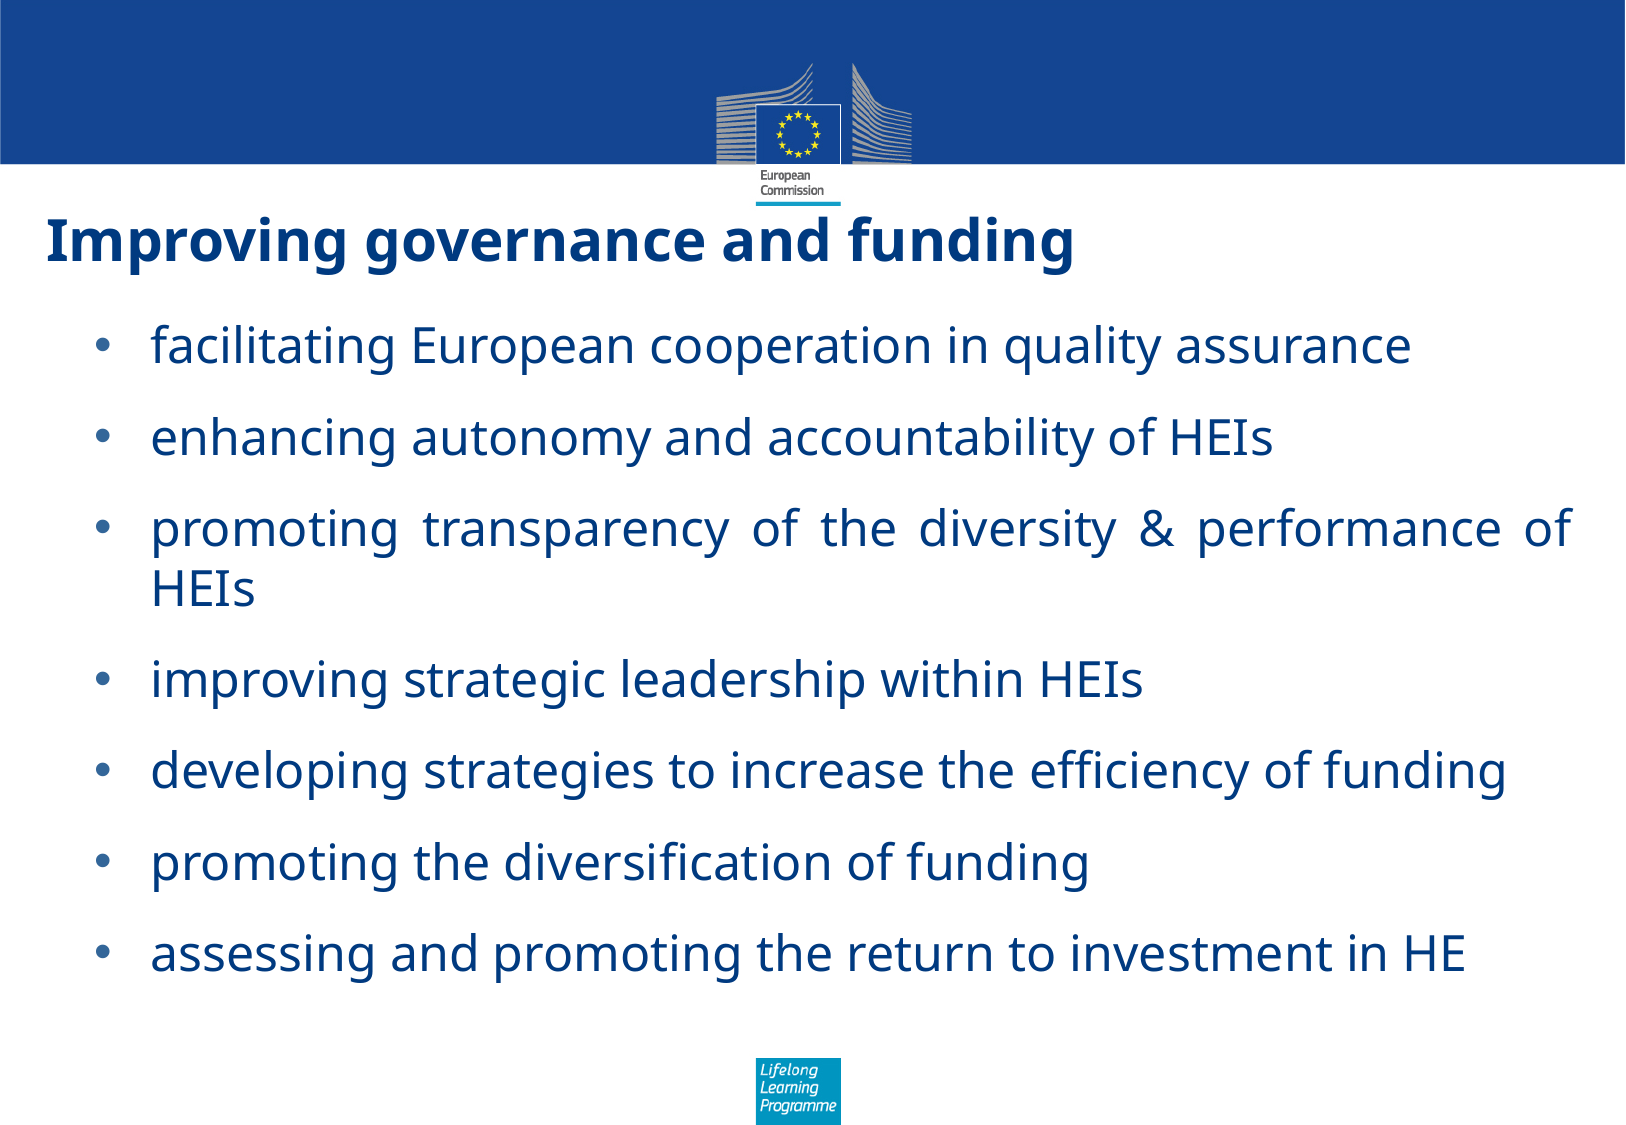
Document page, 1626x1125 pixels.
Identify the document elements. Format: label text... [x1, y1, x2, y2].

picture [0, 0, 1625, 1125]
picture [826, 1102, 834, 1111]
picture [810, 1070, 816, 1078]
title Improving governance and funding [30, 195, 1586, 305]
picture [785, 1102, 792, 1109]
picture [775, 1086, 782, 1093]
list facilitating European cooperation in quality assurance enhancing autonomy and accountability of HEIs promoting transparency of the diversity & performance of HEIs improving strategic leadership within HEIs developing strategies to increase the efficiency of funding promoting the diversification of funding assessing and promoting the return to investment in HE [78, 305, 1588, 1006]
picture [780, 1104, 788, 1113]
